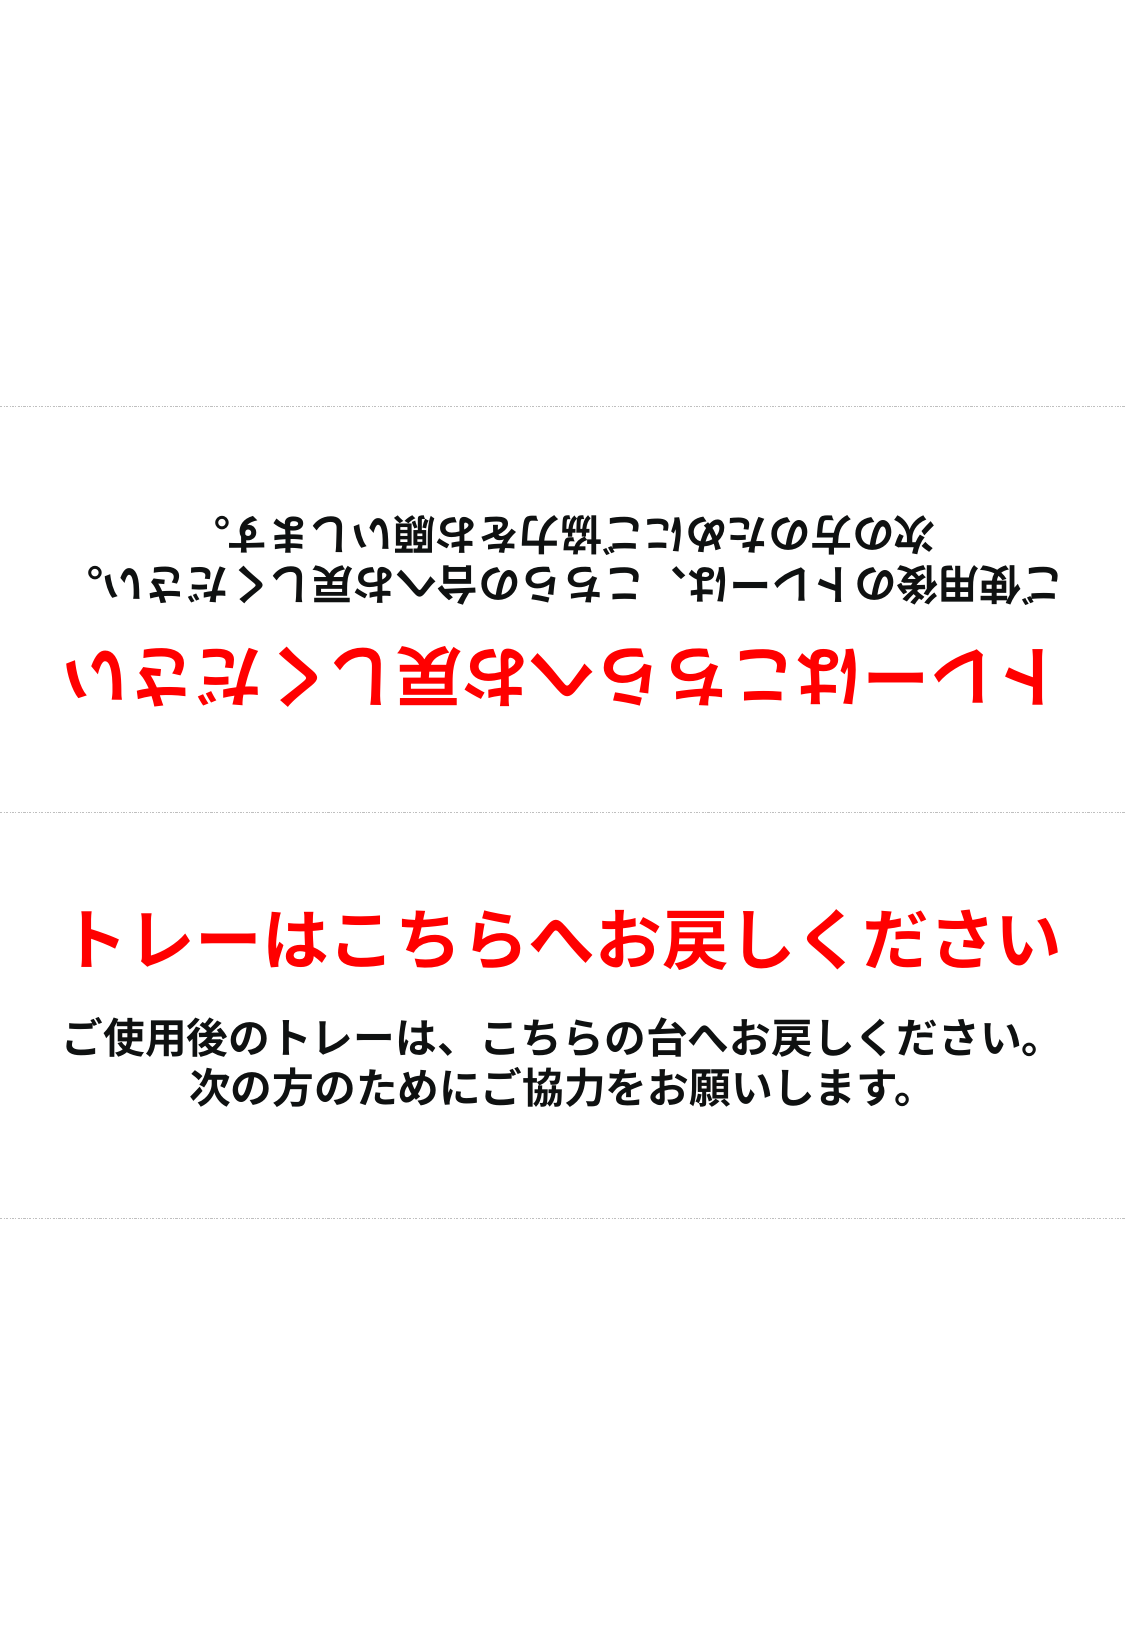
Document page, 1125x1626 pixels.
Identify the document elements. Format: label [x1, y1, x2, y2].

text_box [42, 502, 1083, 727]
text_box [42, 890, 1083, 1121]
